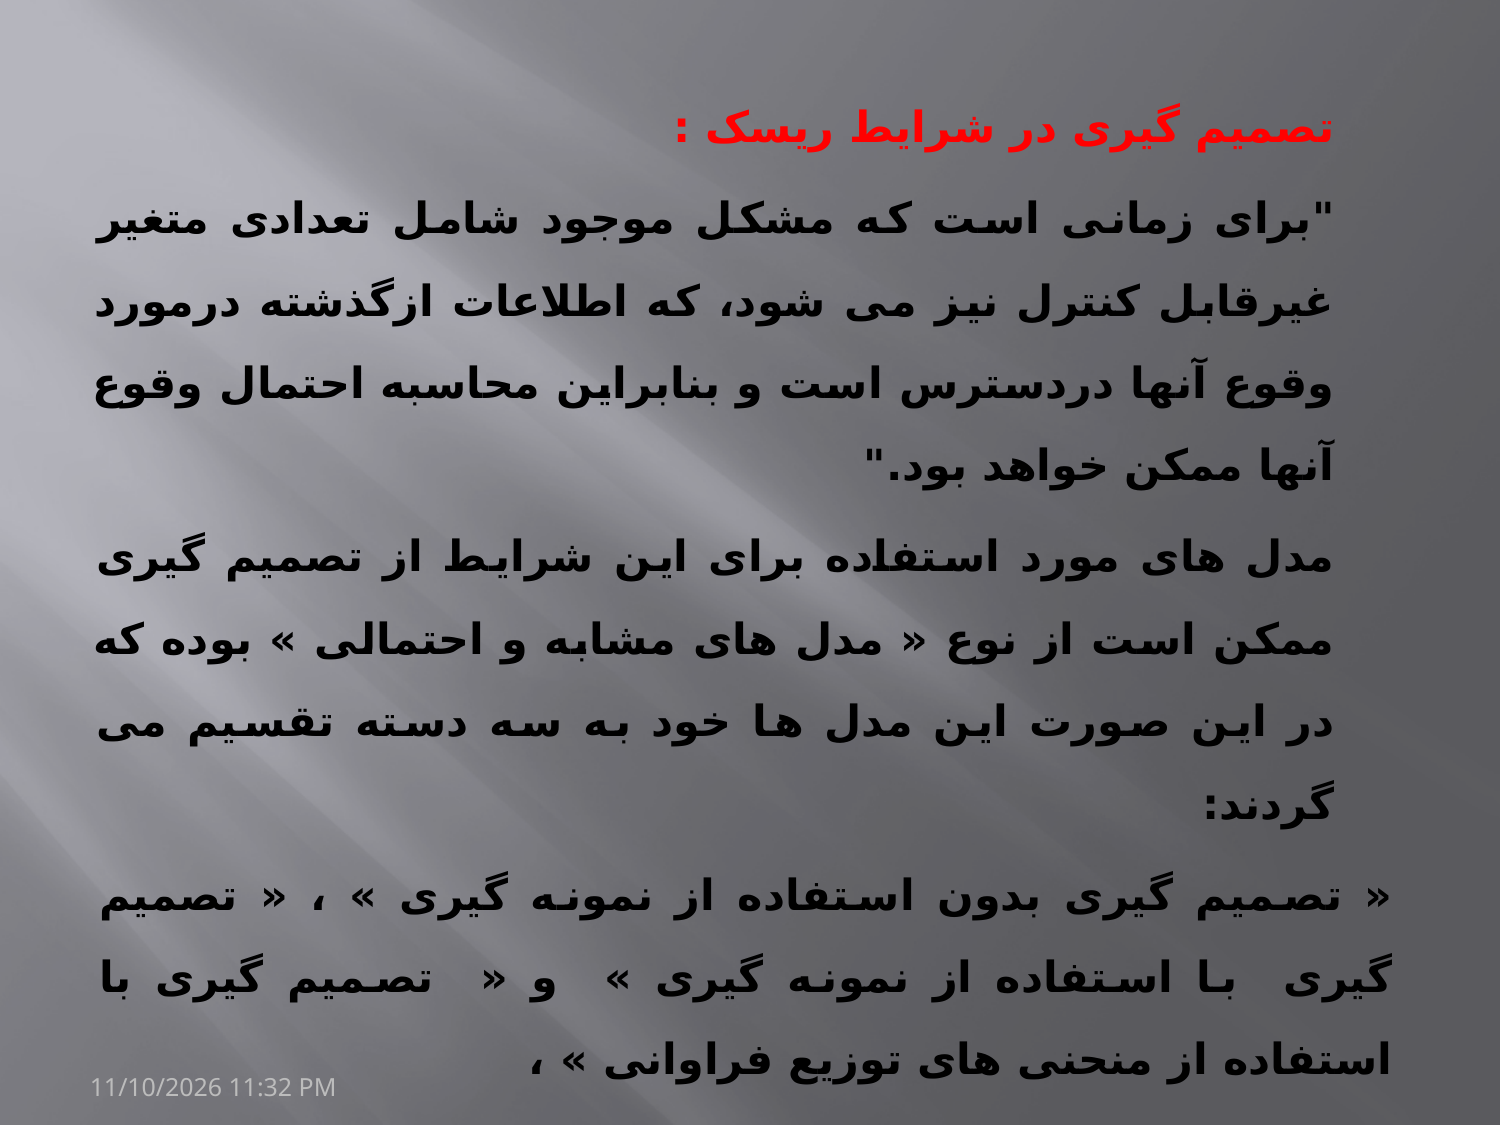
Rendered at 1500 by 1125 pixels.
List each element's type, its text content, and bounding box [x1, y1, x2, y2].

slide_number 20/مارس/1 [75, 1052, 425, 1113]
list تصمیم گیری در شرایط ریسک : "برای زمانی است که مشکل موجود شامل تعدادی متغیر غیرقابل کنترل نیز می شود، که اطلاعات ازگذشته درمورد وقوع آنها دردسترس است و بنابراین محاسبه احتمال وقوع آنها ممکن خواهد بود." مدل های مورد استفاده برای این شرایط از تصمیم گیری ممکن است از نوع « مدل های مشابه و احتمالی » بوده که در این صورت این مدل ها خود به سه دسته تقسیم می گردند: « تصمیم گیری بدون استفاده از نمونه گیری » ، « تصمیم گیری با استفاده از نمونه گیری » و « تصمیم گیری با استفاده از منحنی های توزیع فراوانی » ، [76, 66, 1427, 1094]
